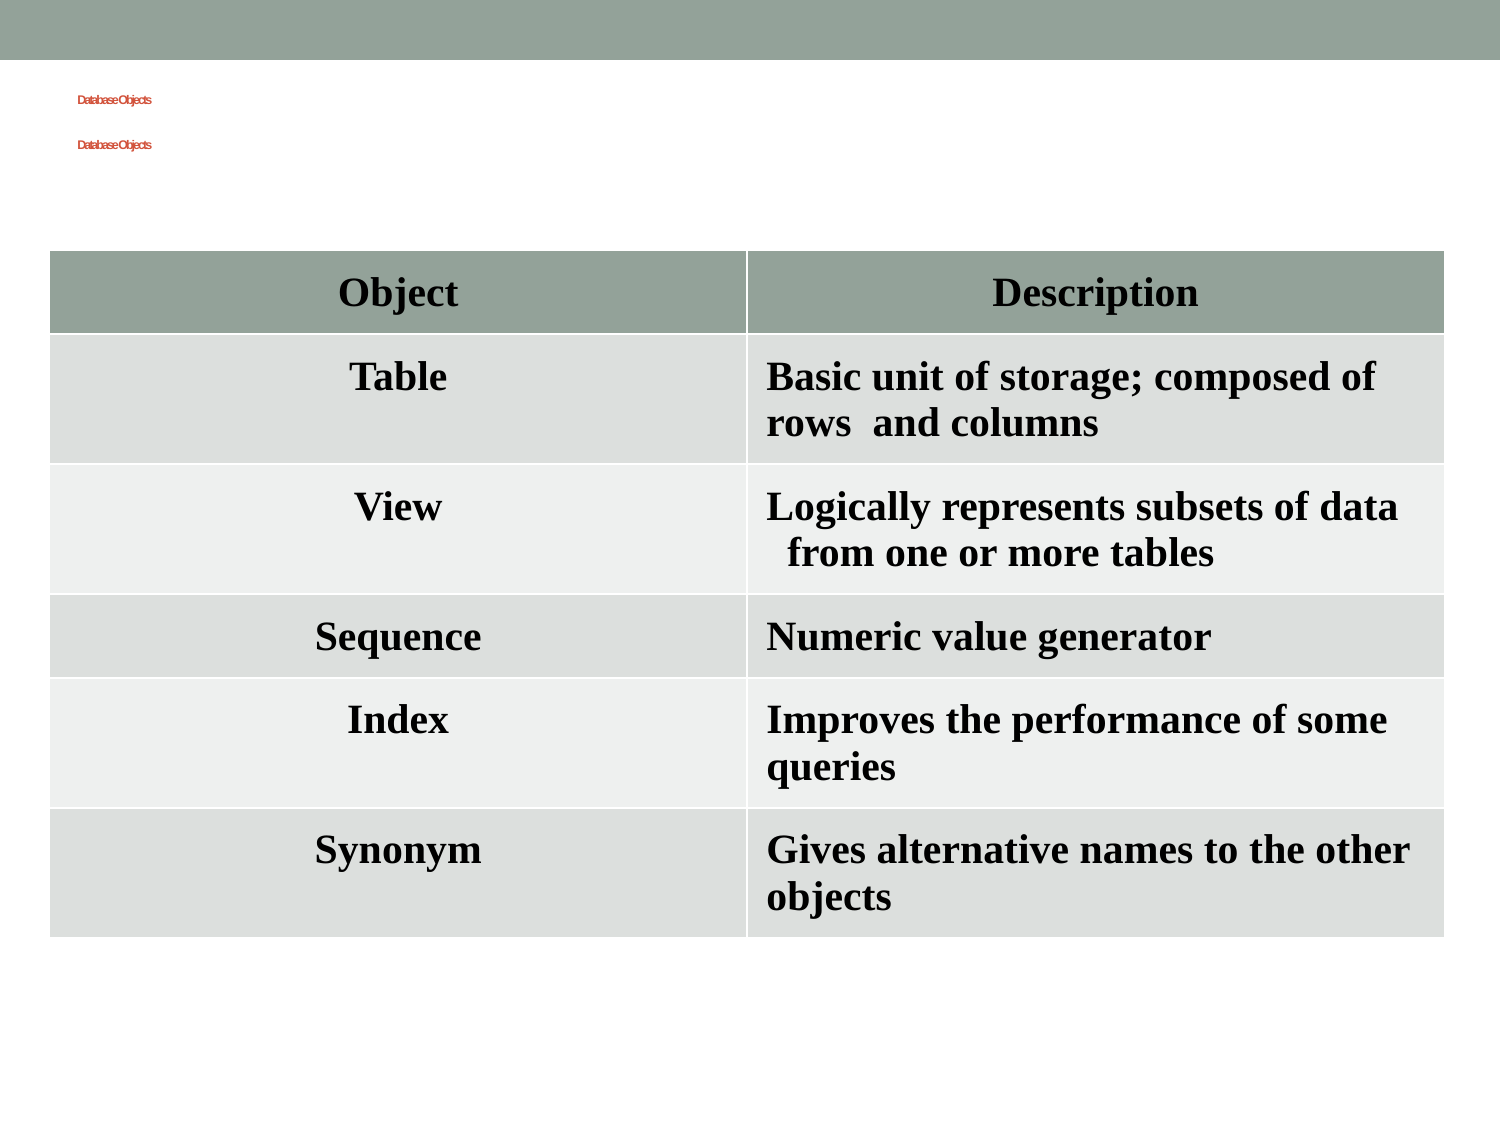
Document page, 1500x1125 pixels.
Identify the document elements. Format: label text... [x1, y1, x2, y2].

table_cell Improves the performance of some queries [748, 679, 1444, 807]
table_cell Gives alternative names to the other objects [748, 809, 1444, 937]
table_cell Table [50, 335, 746, 463]
title Database Objects Database Objects [62, 37, 1463, 162]
table_cell View [50, 465, 746, 593]
table_cell Sequence [50, 595, 746, 677]
table_header Object [50, 251, 746, 333]
table_cell Numeric value generator [748, 595, 1444, 677]
table_cell Basic unit of storage; composed of rows and columns [748, 335, 1444, 463]
table_cell Synonym [50, 809, 746, 937]
table_cell Logically represents subsets of data from one or more tables [748, 465, 1444, 593]
table_cell Index [50, 679, 746, 807]
table_header Description [748, 251, 1444, 333]
